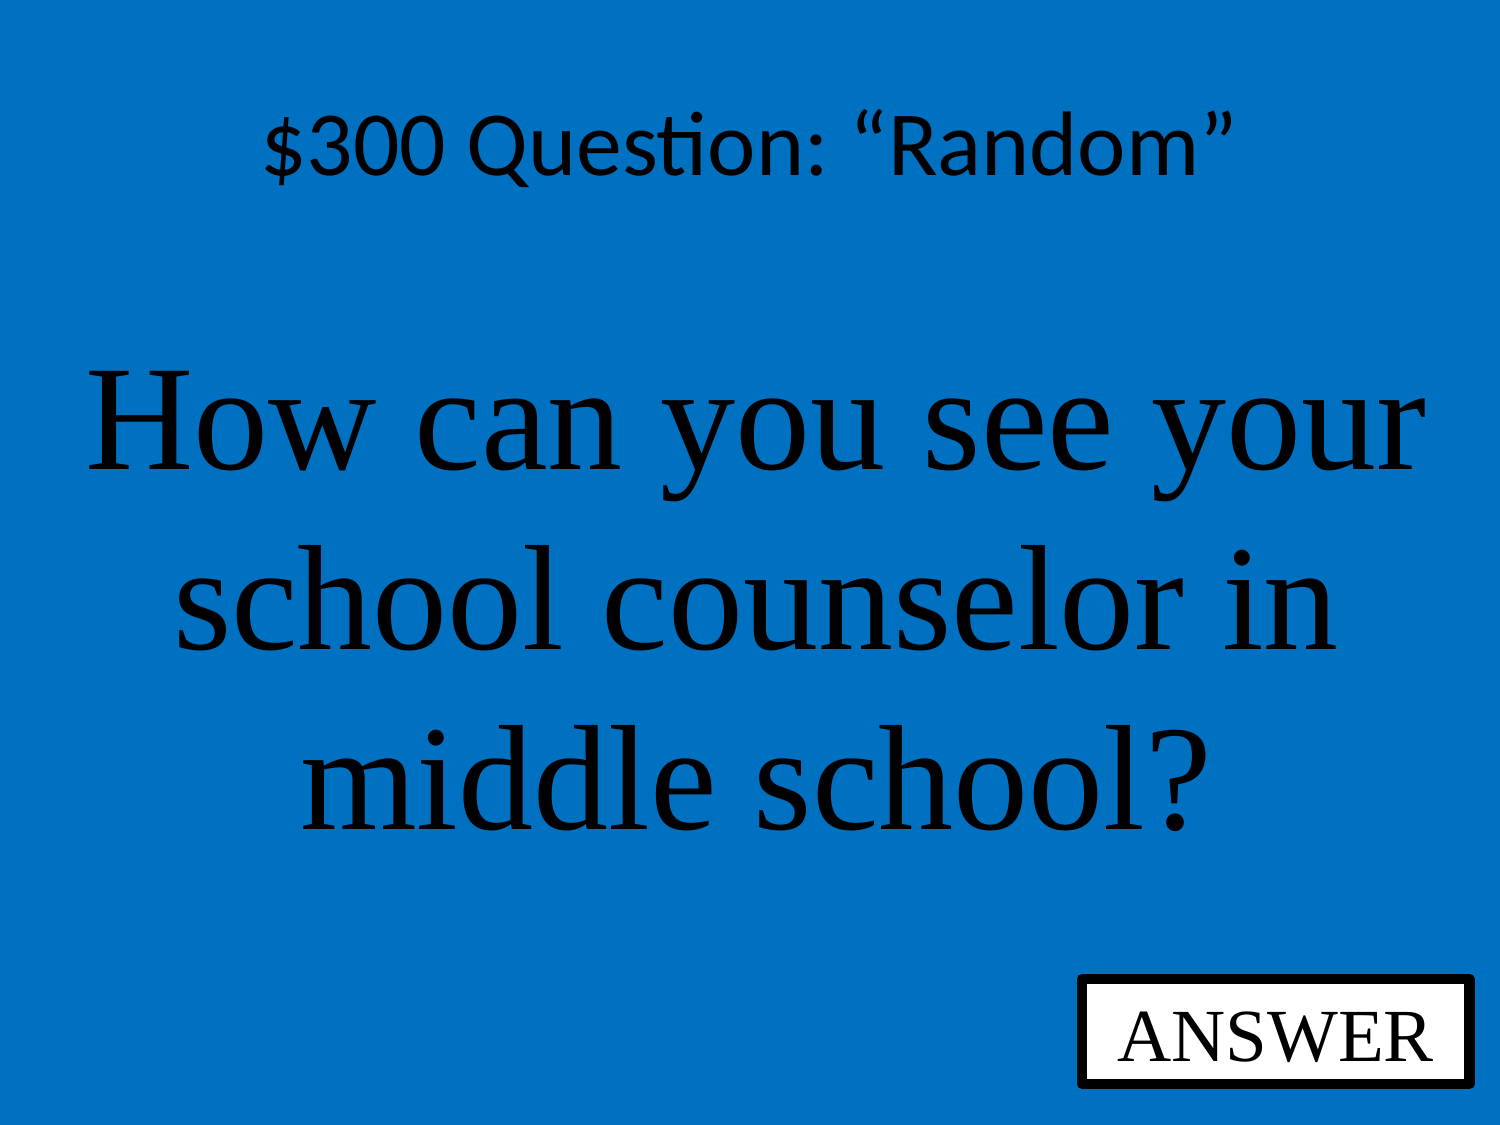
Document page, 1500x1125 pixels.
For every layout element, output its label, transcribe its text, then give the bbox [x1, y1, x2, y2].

text_box ANSWER [1082, 979, 1470, 1084]
title $300 Question: “Random” [75, 45, 1425, 233]
text_box How can you see your school counselor in middle school? [49, 312, 1463, 868]
